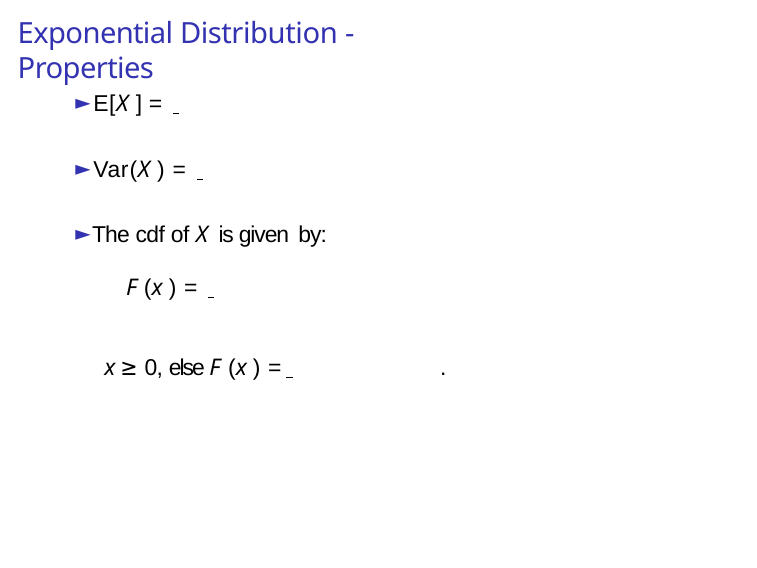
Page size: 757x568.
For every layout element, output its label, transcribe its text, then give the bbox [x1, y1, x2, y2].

title Exponential Distribution - Properties [15, 11, 469, 110]
text_box ► E[X ] = ► Var(X ) = ► The cdf of X is given by: F (x ) = x ≥ 0, else F (x ) = . [73, 75, 686, 380]
